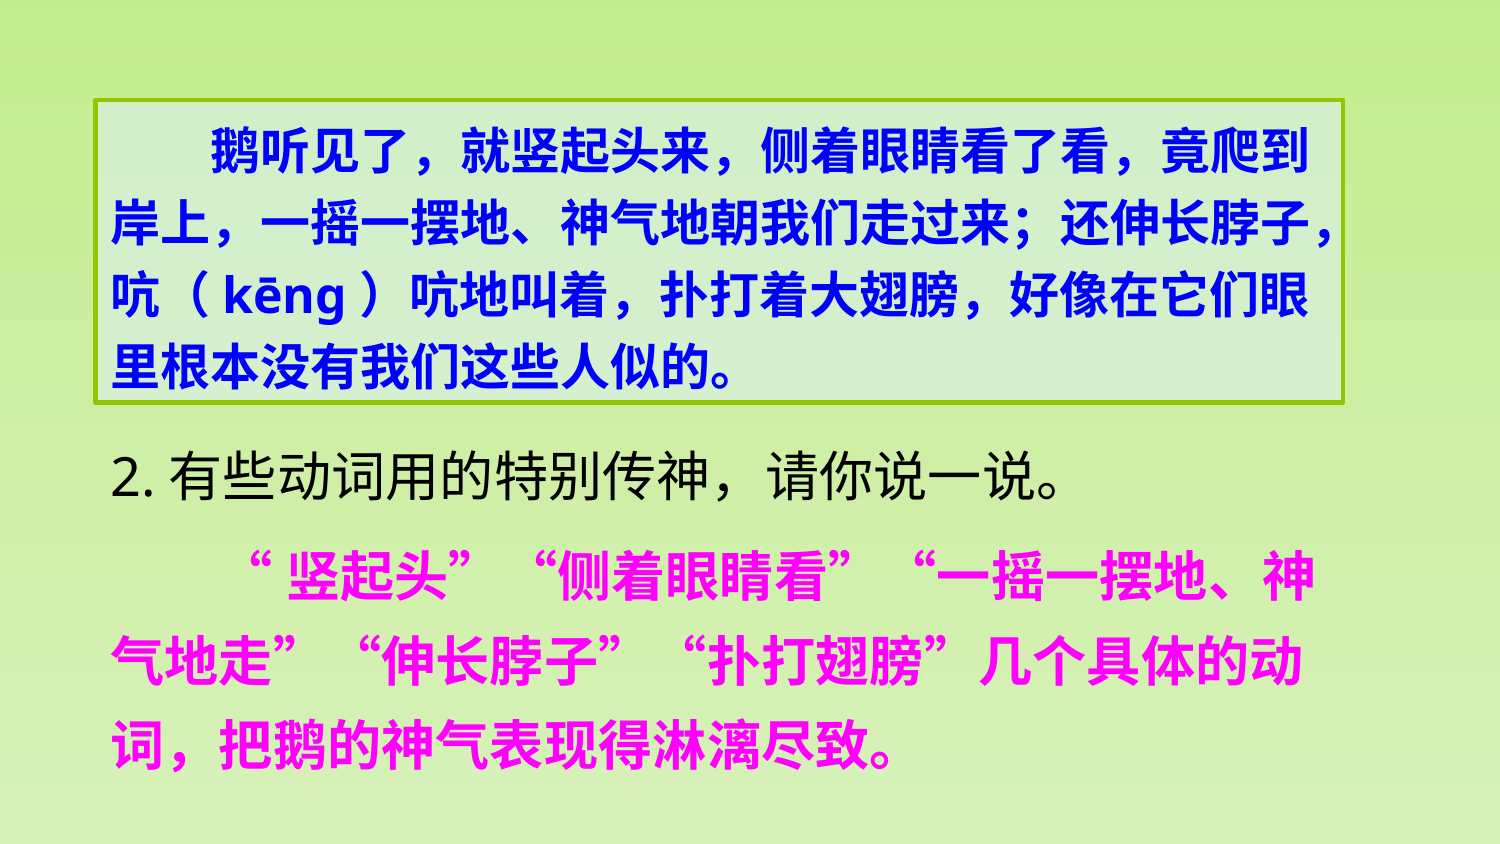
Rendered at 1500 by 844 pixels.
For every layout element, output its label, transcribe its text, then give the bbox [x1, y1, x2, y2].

text_box 2.有些动词用的特别传神，请你说一说。 [95, 435, 1352, 515]
text_box “竖起头”“侧着眼睛看”“一摇一摆地、神气地走”“伸长脖子”“扑打翅膀”几个具体的动词，把鹅的神气表现得淋漓尽致。 [95, 515, 1352, 784]
text_box 鹅听见了，就竖起头来，侧着眼睛看了看，竟爬到岸上，一摇一摆地、神气地朝我们走过来；还伸长脖子，吭（kēng）吭地叫着，扑打着大翅膀，好像在它们眼里根本没有我们这些人似的。 [95, 99, 1343, 403]
